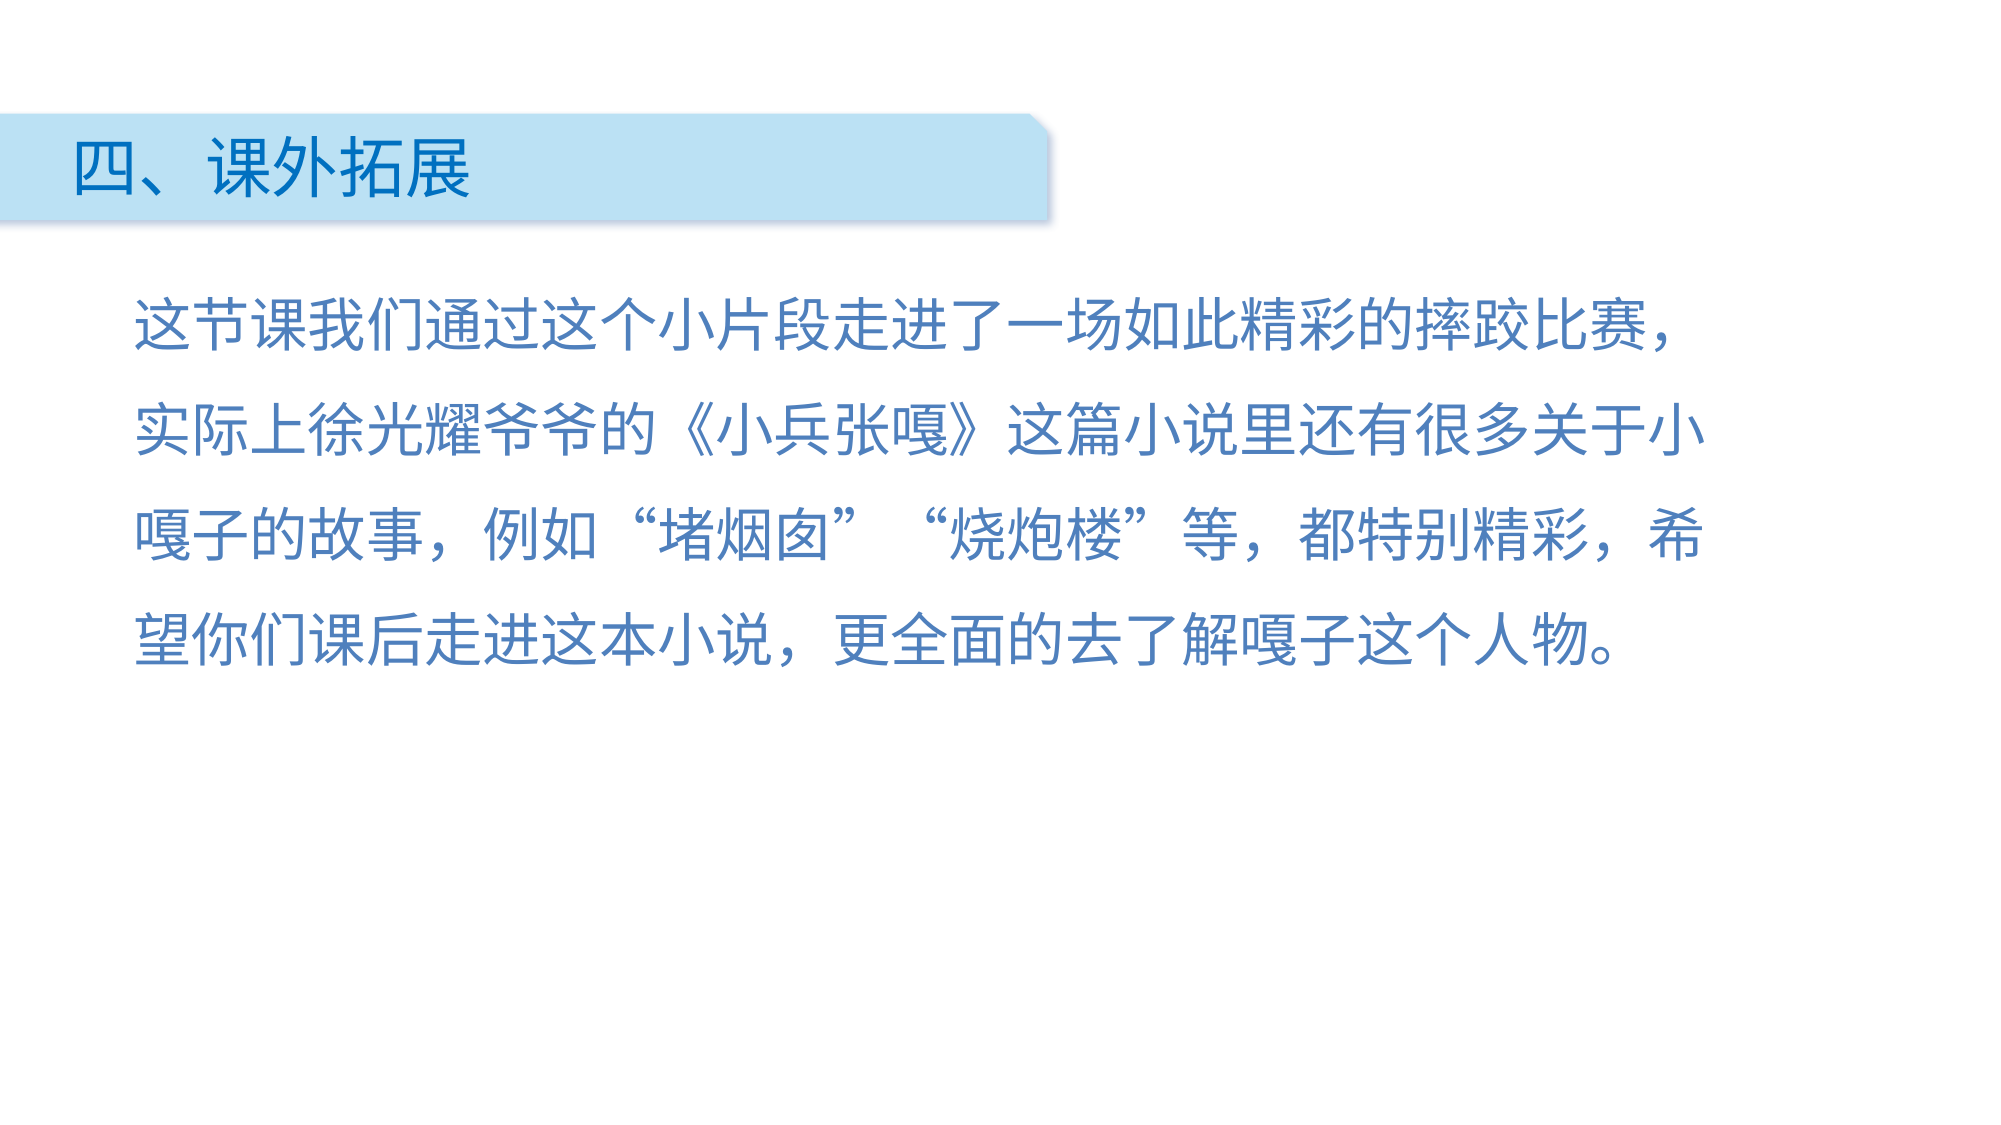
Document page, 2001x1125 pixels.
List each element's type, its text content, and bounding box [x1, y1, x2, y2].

text_box 这节课我们通过这个小片段走进了一场如此精彩的摔跤比赛，实际上徐光耀爷爷的《小兵张嘎》这篇小说里还有很多关于小嘎子的故事，例如“堵烟囱”“烧炮楼”等，都特别精彩，希望你们课后走进这本小说，更全面的去了解嘎子这个人物。 [118, 245, 1756, 681]
text_box 四、课外拓展 [56, 118, 488, 214]
text_box [0, 112, 1049, 222]
